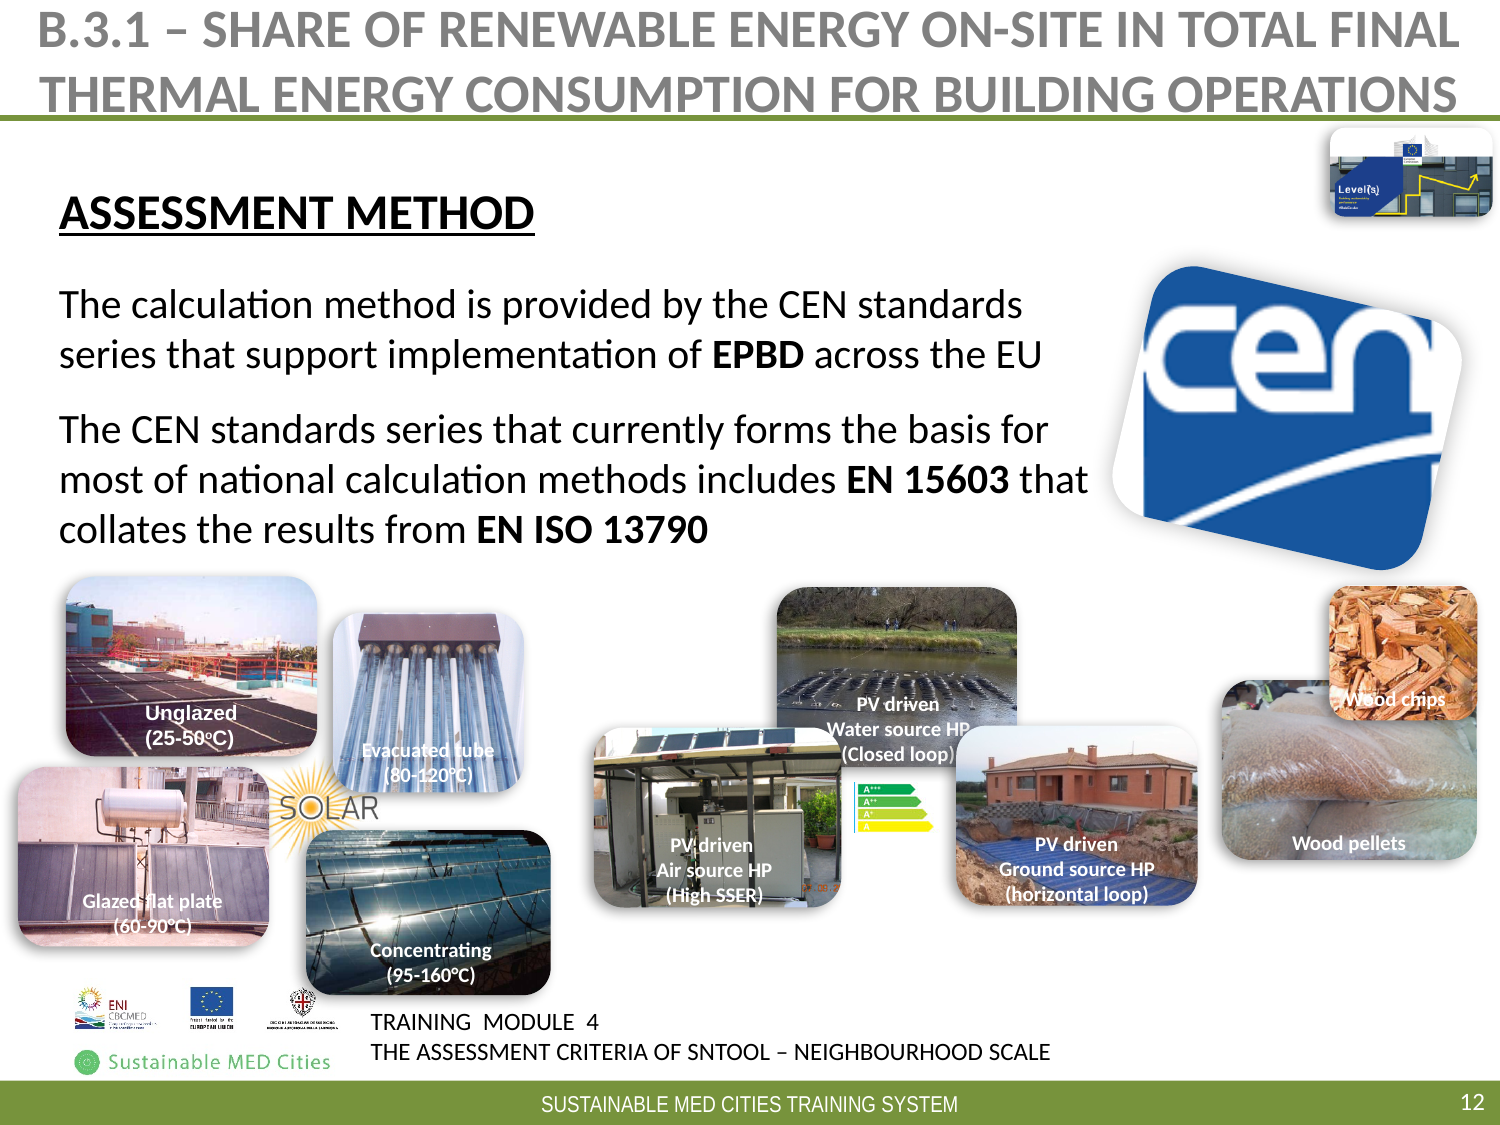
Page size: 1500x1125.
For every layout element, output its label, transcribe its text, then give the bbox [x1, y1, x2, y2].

slide_number 12 [1149, 1074, 1500, 1125]
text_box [332, 612, 525, 796]
picture [1112, 266, 1462, 571]
title B.3.1 – SHARE OF RENEWABLE ENERGY ON-SITE IN TOTAL FINAL THERMAL ENERGY CONSUMPTION FOR BUILDING OPERATIONS [0, 0, 1500, 117]
picture [249, 753, 385, 864]
list ASSESSMENT METHOD The calculation method is provided by the CEN standards series that support implementation of EPBD across the EU The CEN standards series that currently forms the basis for most of national calculation methods includes EN 15603 that collates the results from EN ISO 13790 [43, 172, 1106, 580]
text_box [593, 586, 1198, 915]
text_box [1221, 585, 1478, 864]
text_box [305, 829, 551, 996]
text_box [17, 766, 270, 947]
picture [62, 978, 356, 1080]
picture [1329, 127, 1493, 217]
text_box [65, 576, 318, 759]
